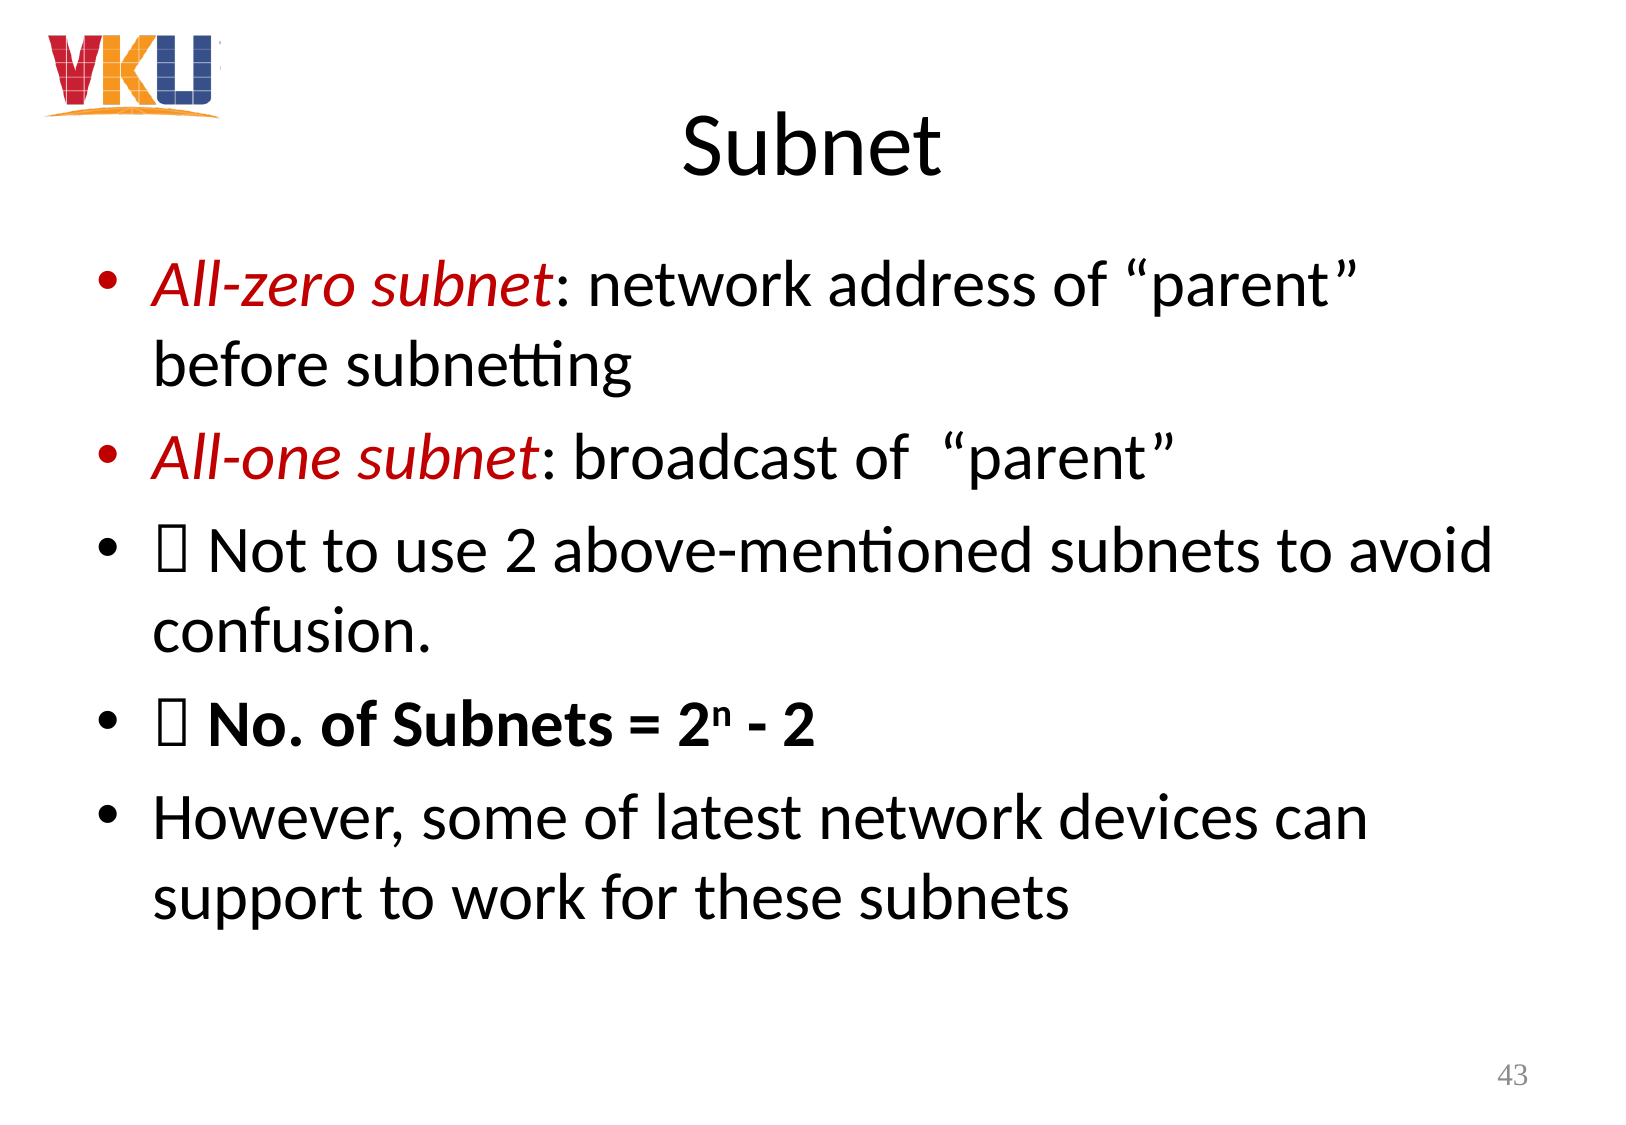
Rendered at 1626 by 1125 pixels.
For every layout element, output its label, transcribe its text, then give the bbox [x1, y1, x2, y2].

picture [32, 21, 228, 129]
list All-zero subnet: network address of “parent” before subnetting All-one subnet: broadcast of “parent”  Not to use 2 above-mentioned subnets to avoid confusion.  No. of Subnets = 2n - 2 However, some of latest network devices can support to work for these subnets [81, 232, 1544, 1038]
title Subnet [81, 45, 1544, 232]
slide_number 43 [1164, 1042, 1544, 1103]
